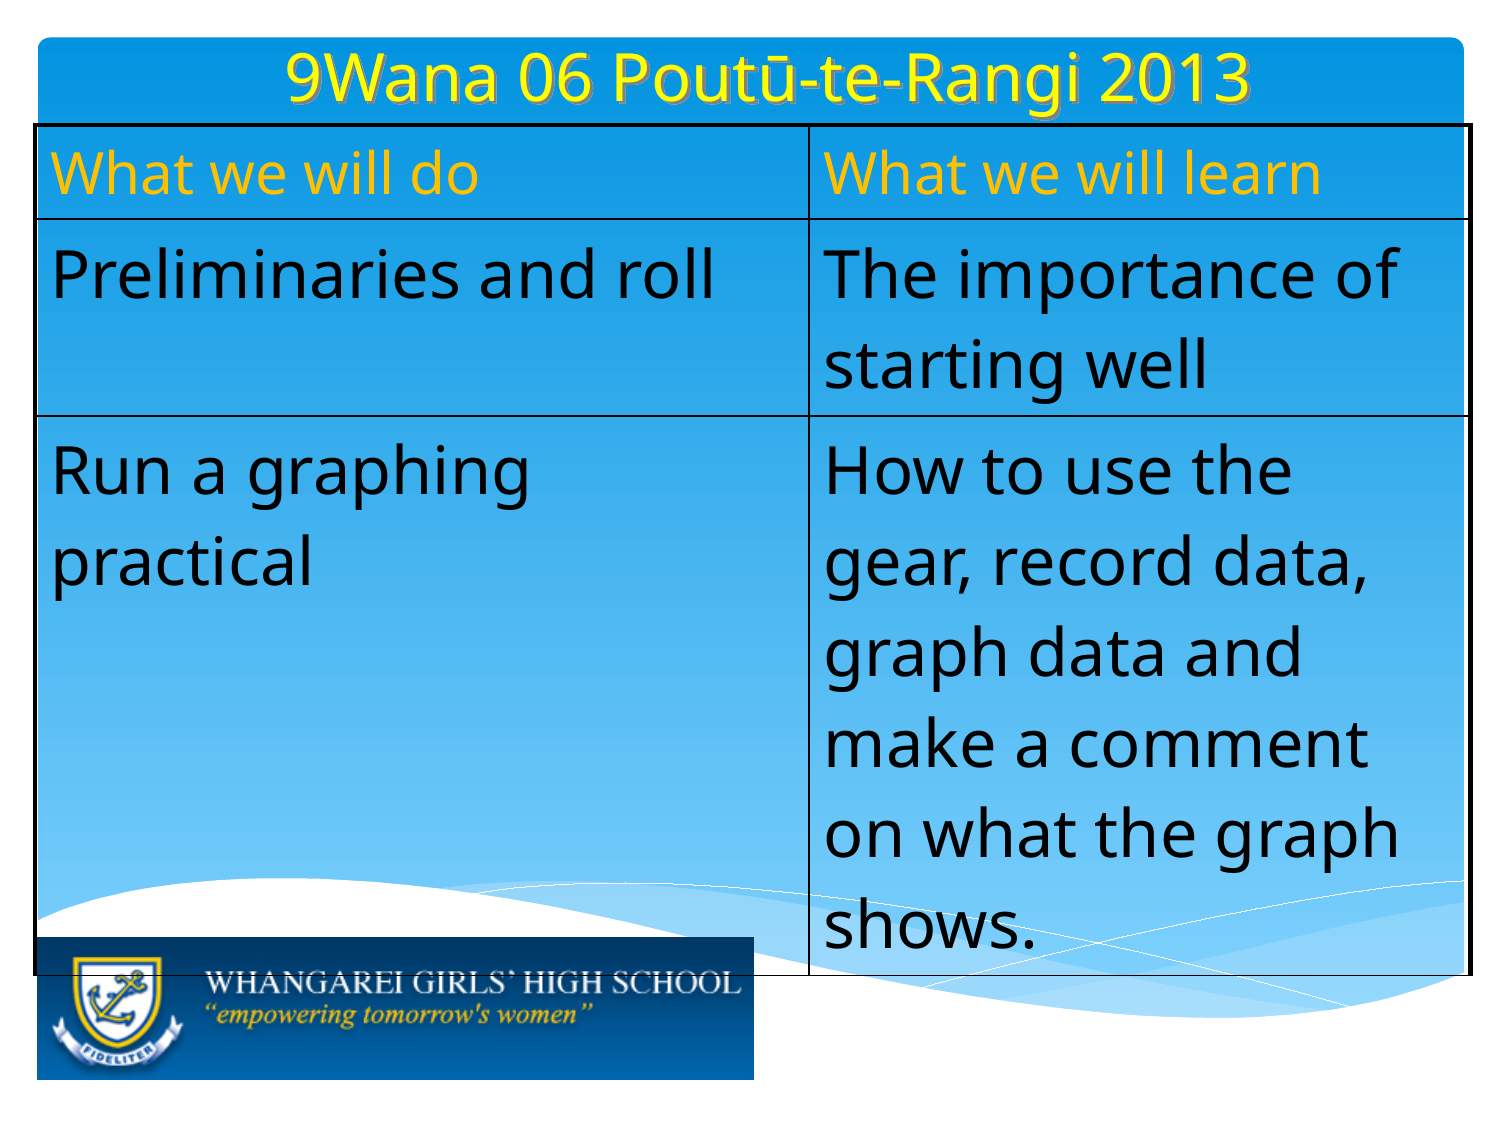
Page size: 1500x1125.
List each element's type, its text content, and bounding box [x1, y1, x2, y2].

table_cell The importance of starting well [810, 220, 1468, 415]
table_cell Run a graphing practical [37, 417, 808, 975]
table_cell How to use the gear, record data, graph data and make a comment on what the graph shows. [810, 417, 1468, 975]
text_box 9Wana 06 Poutū-te-Rangi 2013 [162, 24, 1375, 123]
picture [37, 937, 754, 1080]
table_header What we will do [37, 127, 808, 218]
table_header What we will learn [810, 127, 1468, 218]
table_cell Preliminaries and roll [37, 220, 808, 415]
